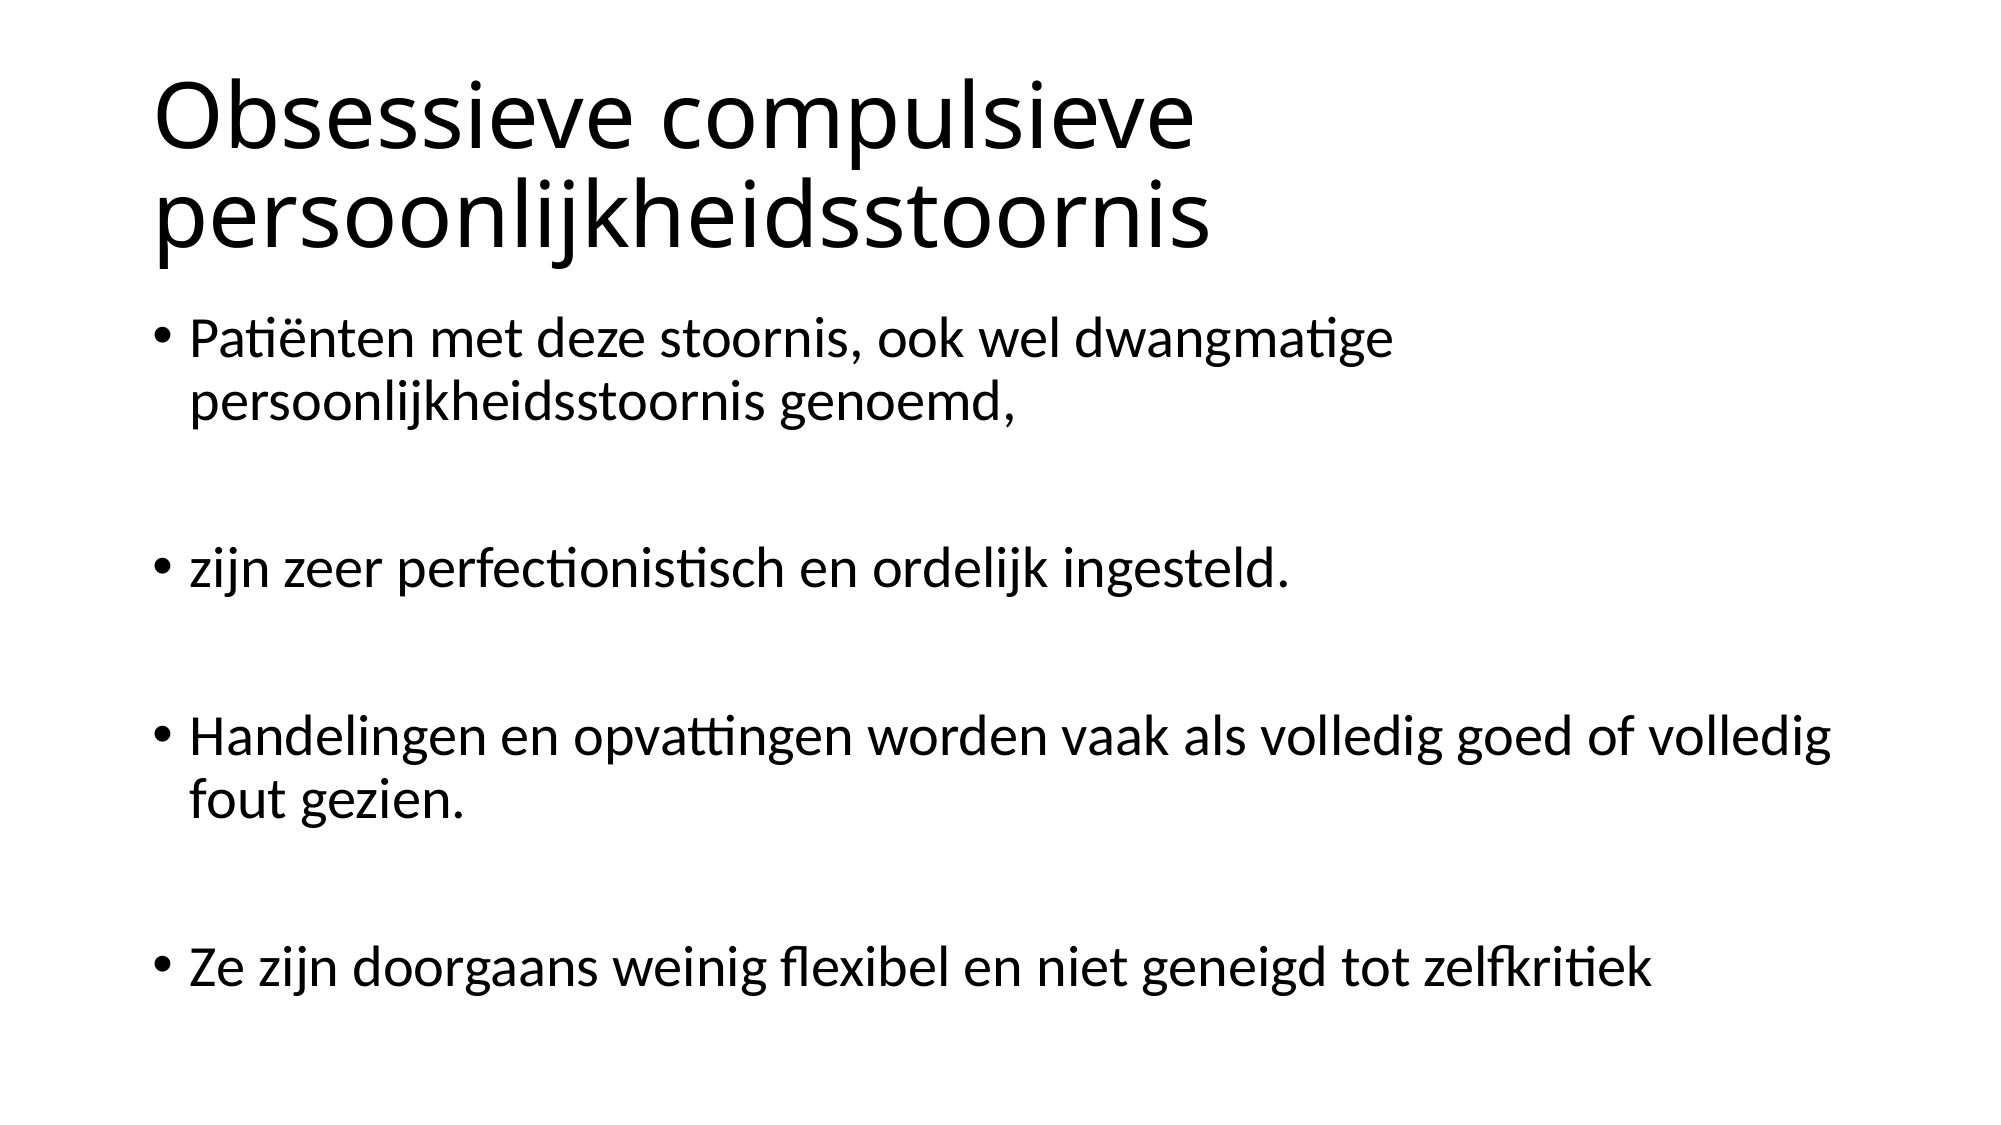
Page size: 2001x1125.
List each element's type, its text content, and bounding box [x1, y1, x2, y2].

title Obsessieve compulsieve persoonlijkheidsstoornis [137, 59, 1863, 278]
list Patiënten met deze stoornis, ook wel dwangmatige persoonlijkheidsstoornis genoemd, zijn zeer perfectionistisch en ordelijk ingesteld. Handelingen en opvattingen worden vaak als volledig goed of volledig fout gezien. Ze zijn doorgaans weinig flexibel en niet geneigd tot zelfkritiek [137, 299, 1863, 1014]
